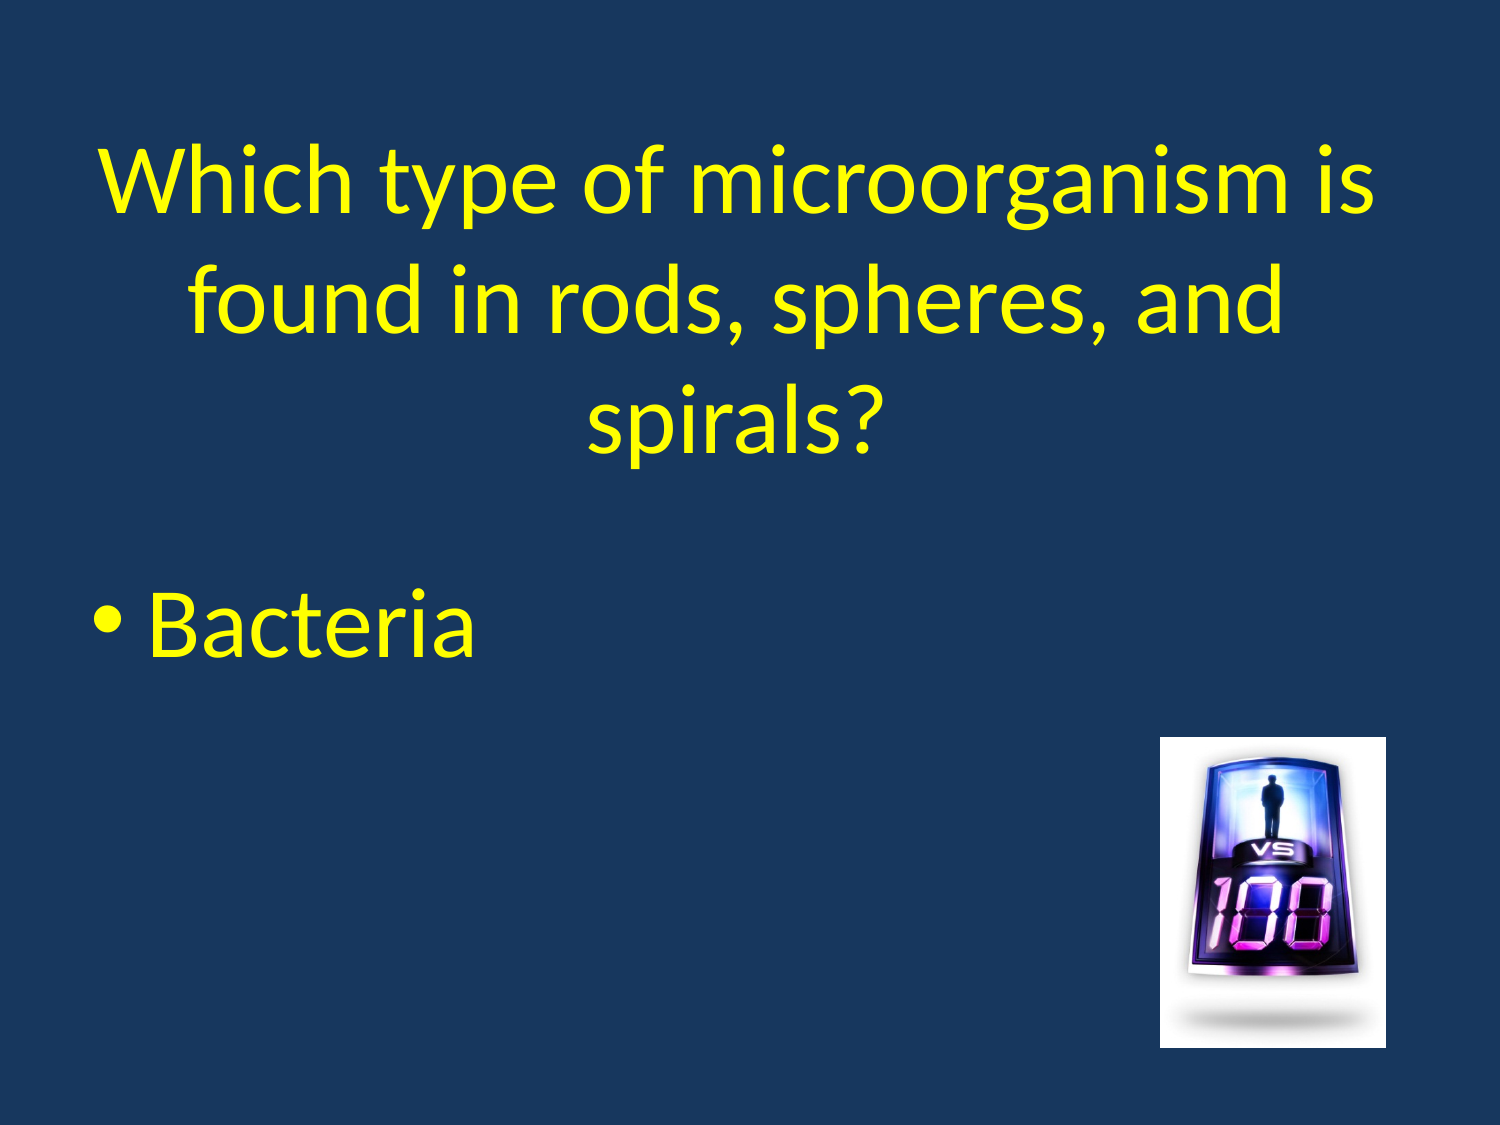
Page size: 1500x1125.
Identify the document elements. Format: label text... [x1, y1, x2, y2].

picture [1160, 737, 1386, 1049]
list Bacteria [75, 549, 1425, 725]
title Which type of microorganism is found in rods, spheres, and spirals? [62, 200, 1413, 388]
